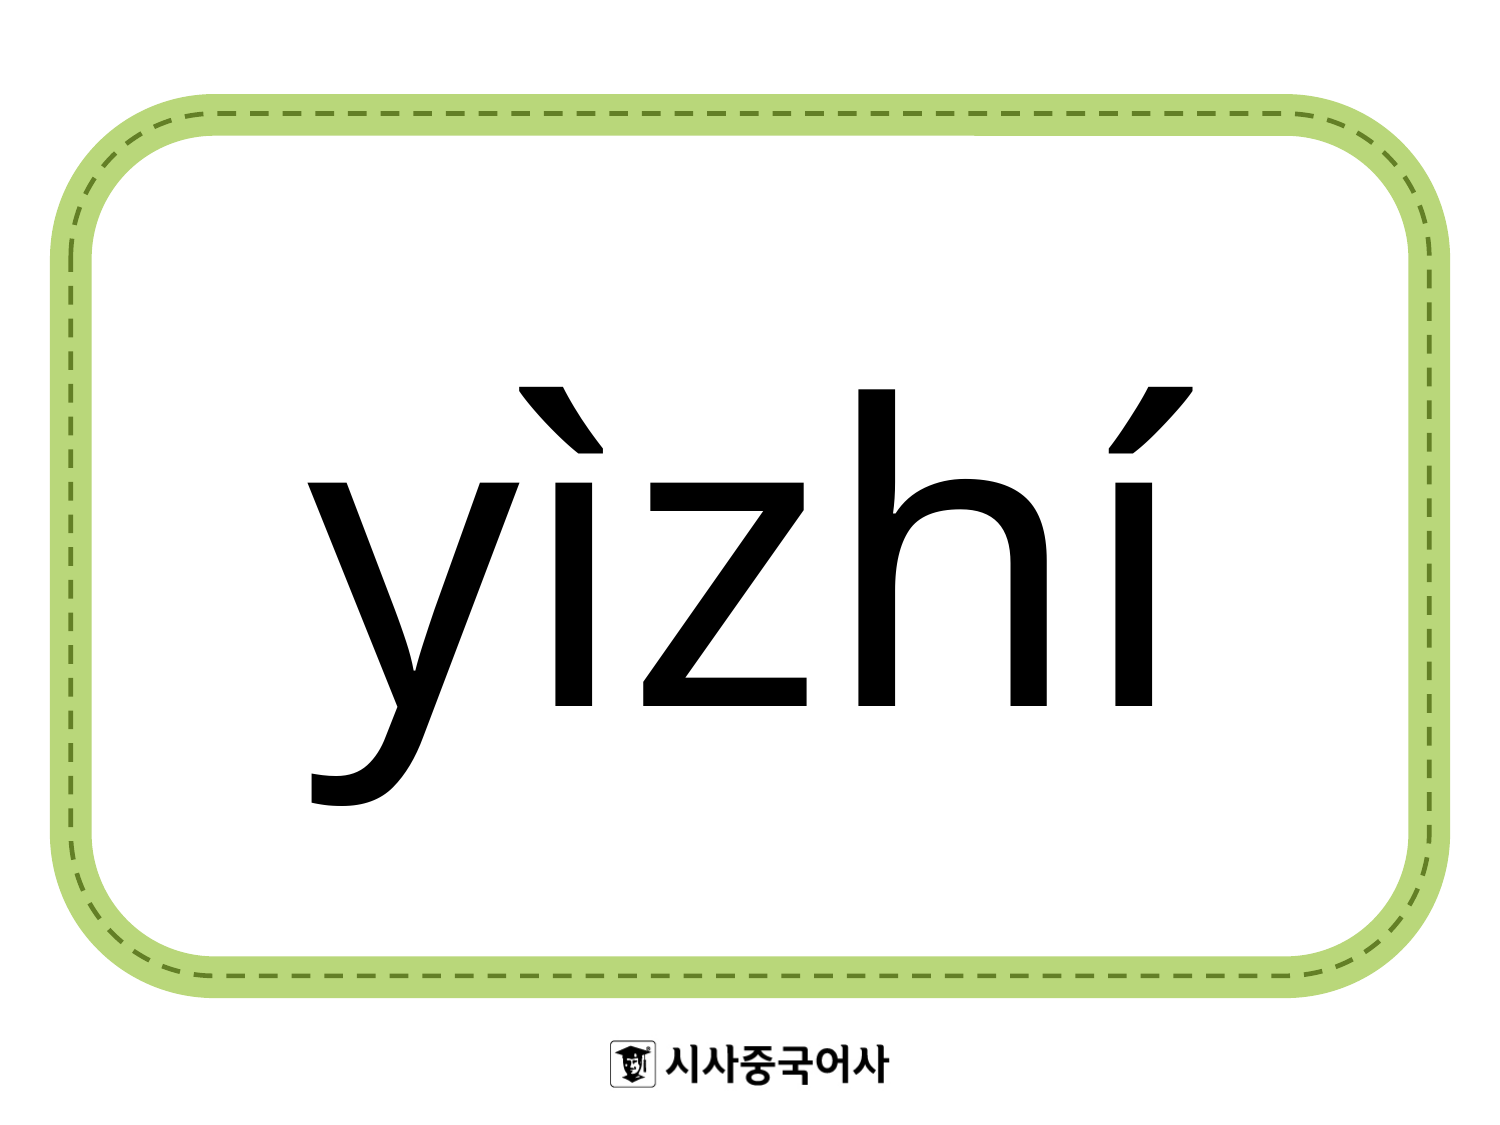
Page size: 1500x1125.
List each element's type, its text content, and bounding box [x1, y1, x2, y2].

text_box yìzhí [144, 208, 1353, 871]
picture [602, 1034, 898, 1094]
